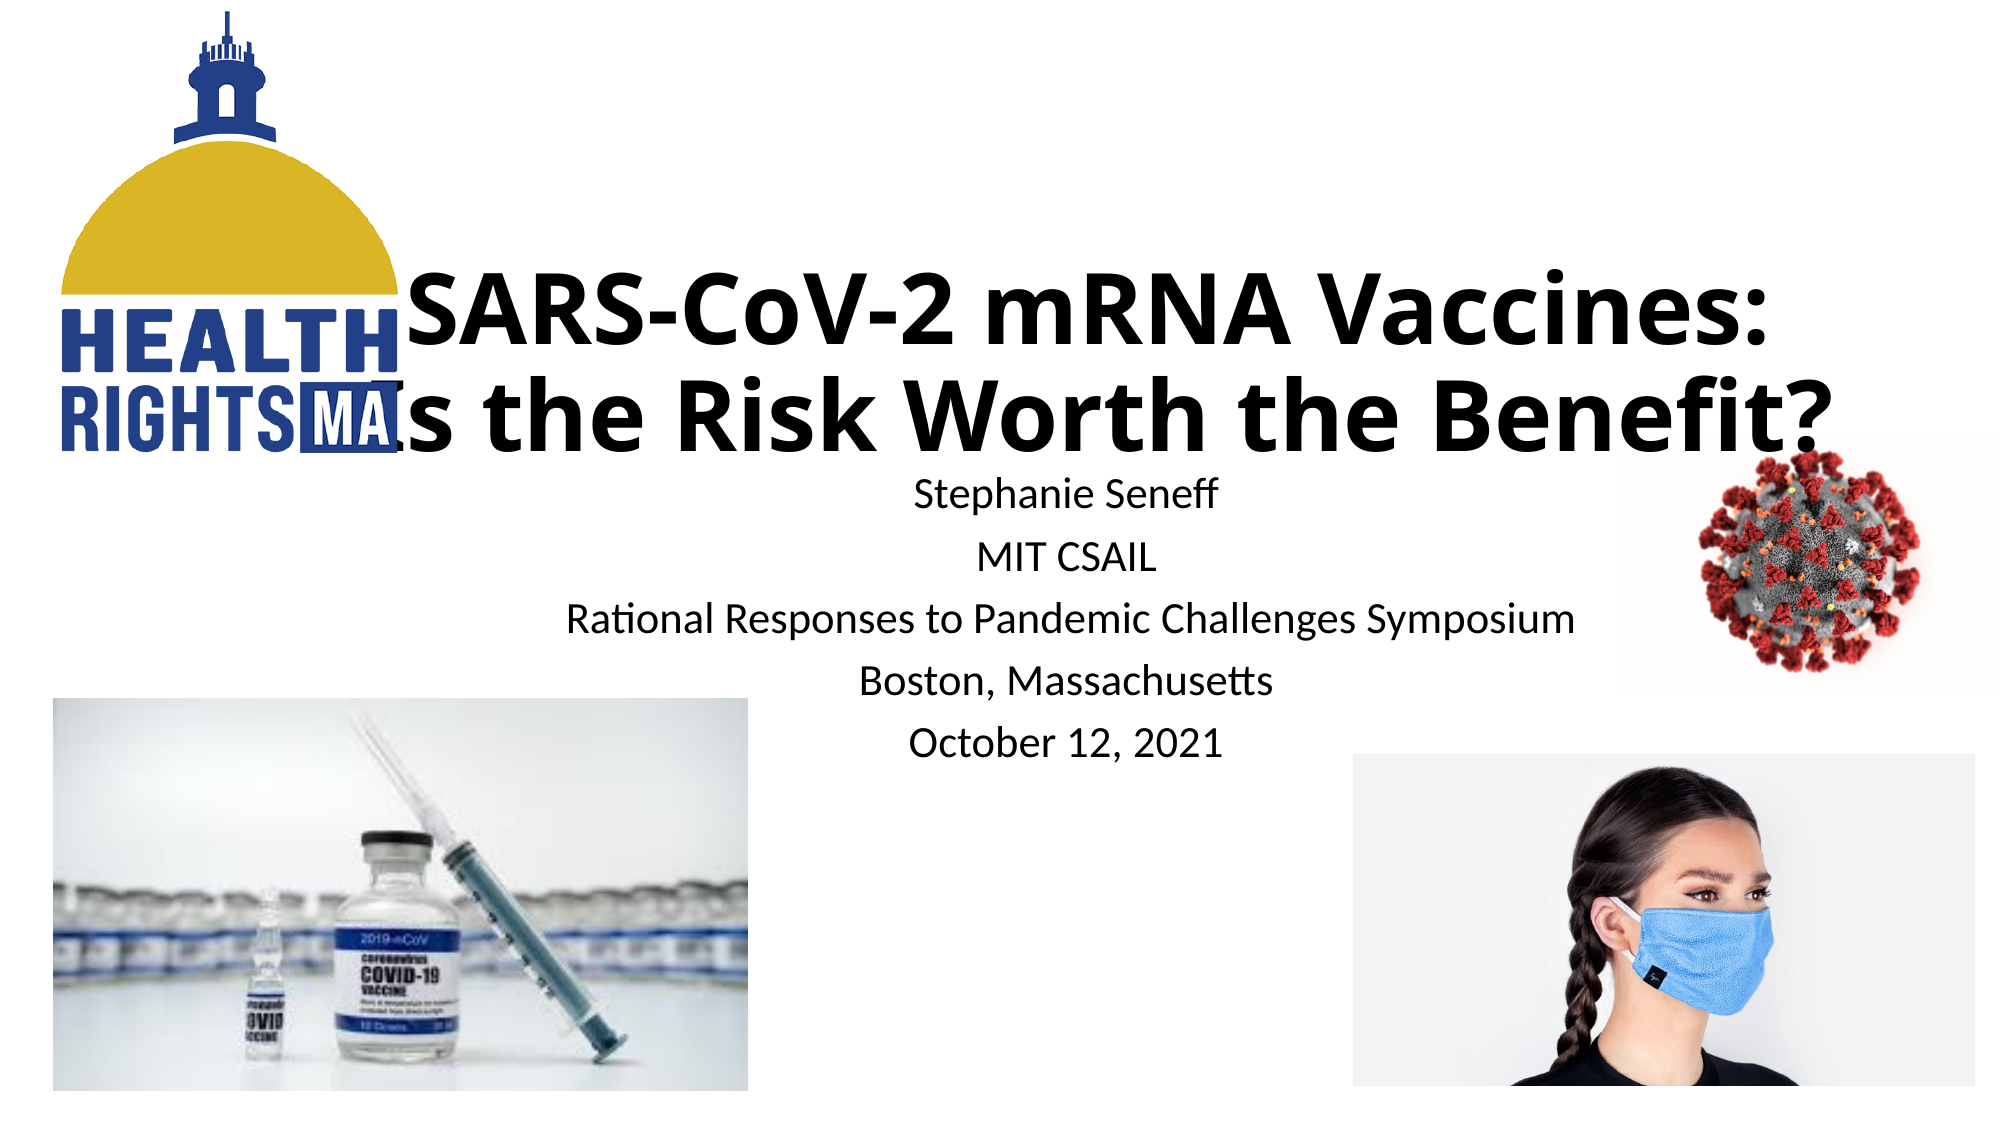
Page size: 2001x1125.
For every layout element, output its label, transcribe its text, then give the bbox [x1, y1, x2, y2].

picture [53, 698, 748, 1091]
picture [53, 0, 406, 463]
picture [1617, 434, 2000, 691]
subtitle Stephanie Seneff MIT CSAIL Rational Responses to Pandemic Challenges Symposium Boston, Massachusetts October 12, 2021 [533, 480, 1600, 932]
title SARS-CoV-2 mRNA Vaccines: Is the Risk Worth the Benefit? [351, 88, 1852, 480]
picture [1353, 754, 1975, 1086]
